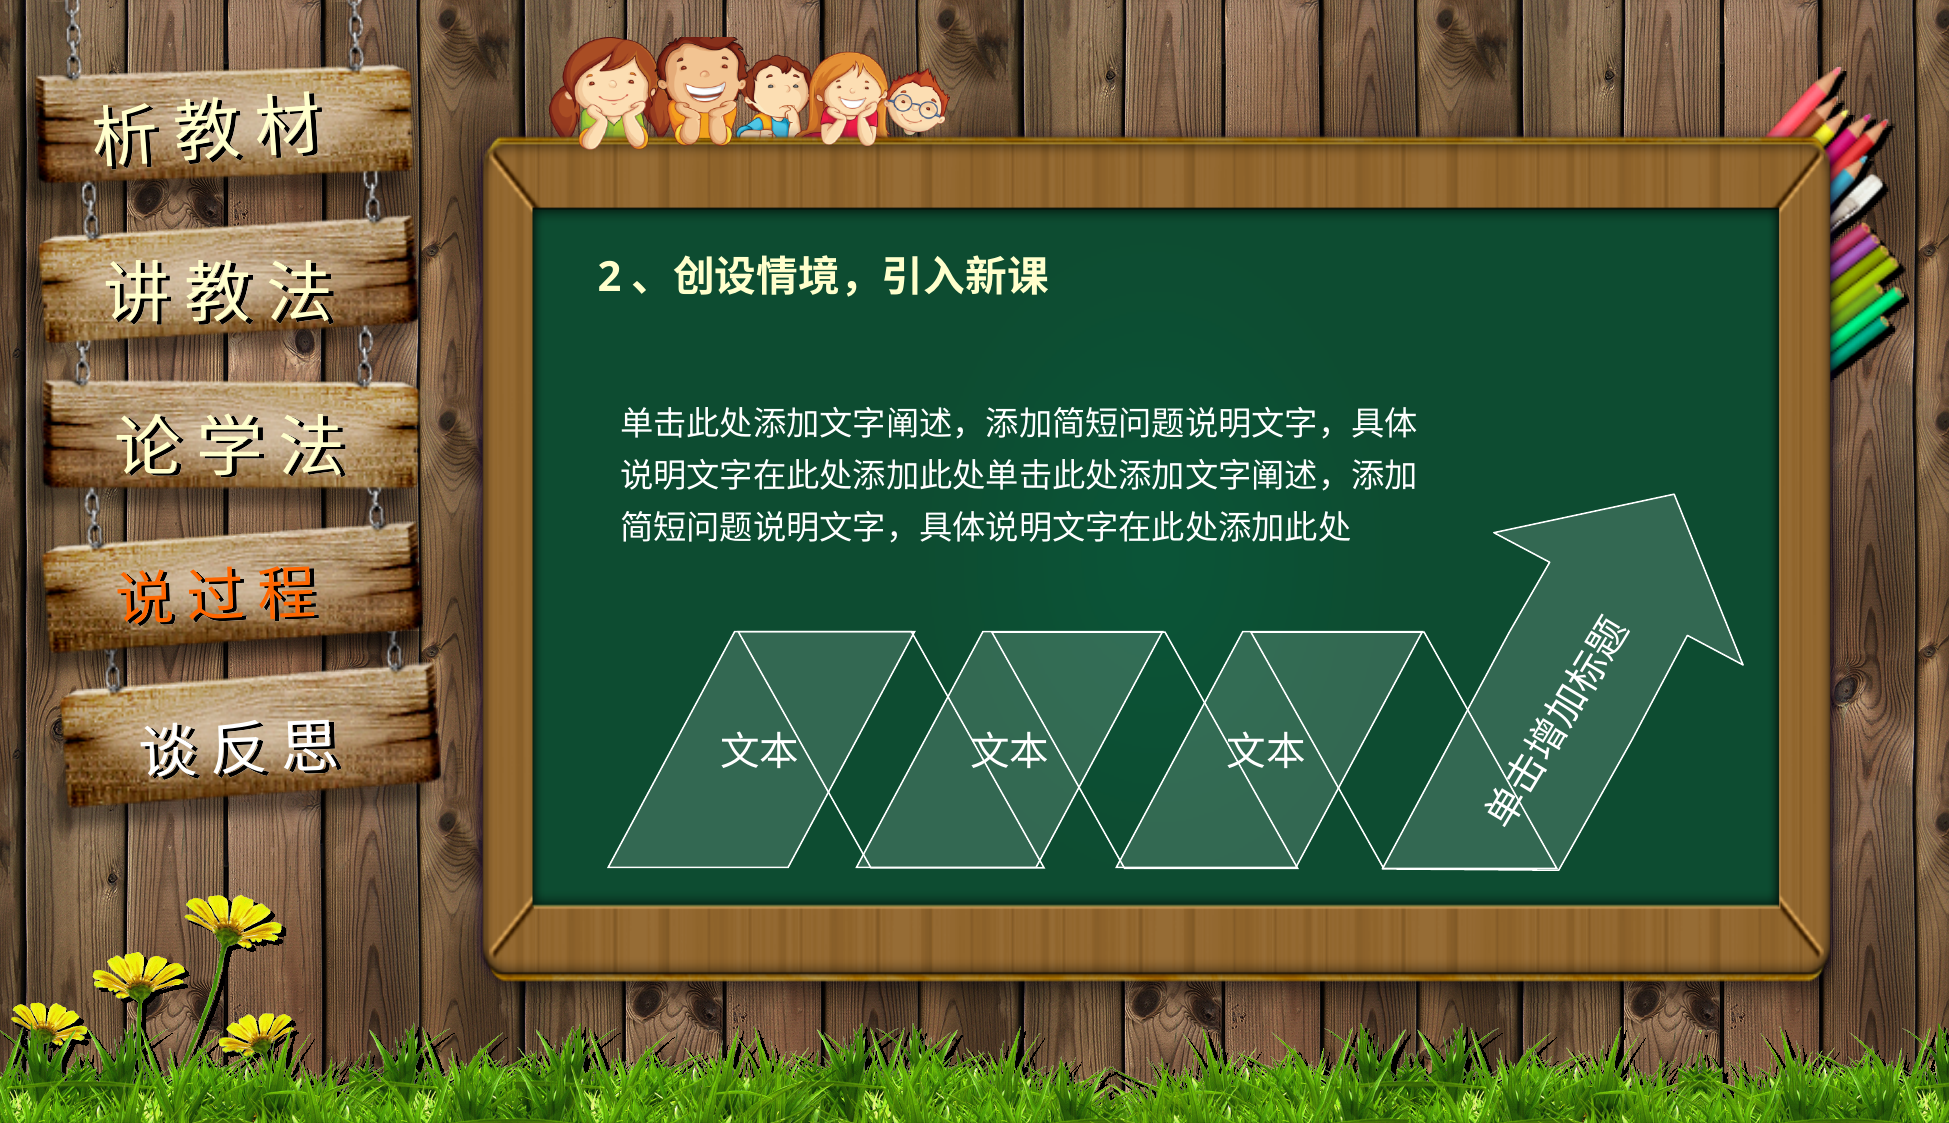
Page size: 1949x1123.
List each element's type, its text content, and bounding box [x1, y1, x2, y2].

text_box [1116, 631, 1418, 868]
text_box 2、创设情境，引入新课 [582, 242, 1064, 308]
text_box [608, 631, 855, 868]
picture [0, 0, 1949, 1123]
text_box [1423, 466, 1706, 935]
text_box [856, 631, 1115, 868]
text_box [1710, 588, 1740, 661]
text_box 单击此处添加文字阐述，添加简短问题说明文字，具体说明文字在此处添加此处单击此处添加文字阐述，添加简短问题说明文字，具体说明文字在此处添加此处 [608, 384, 1462, 552]
